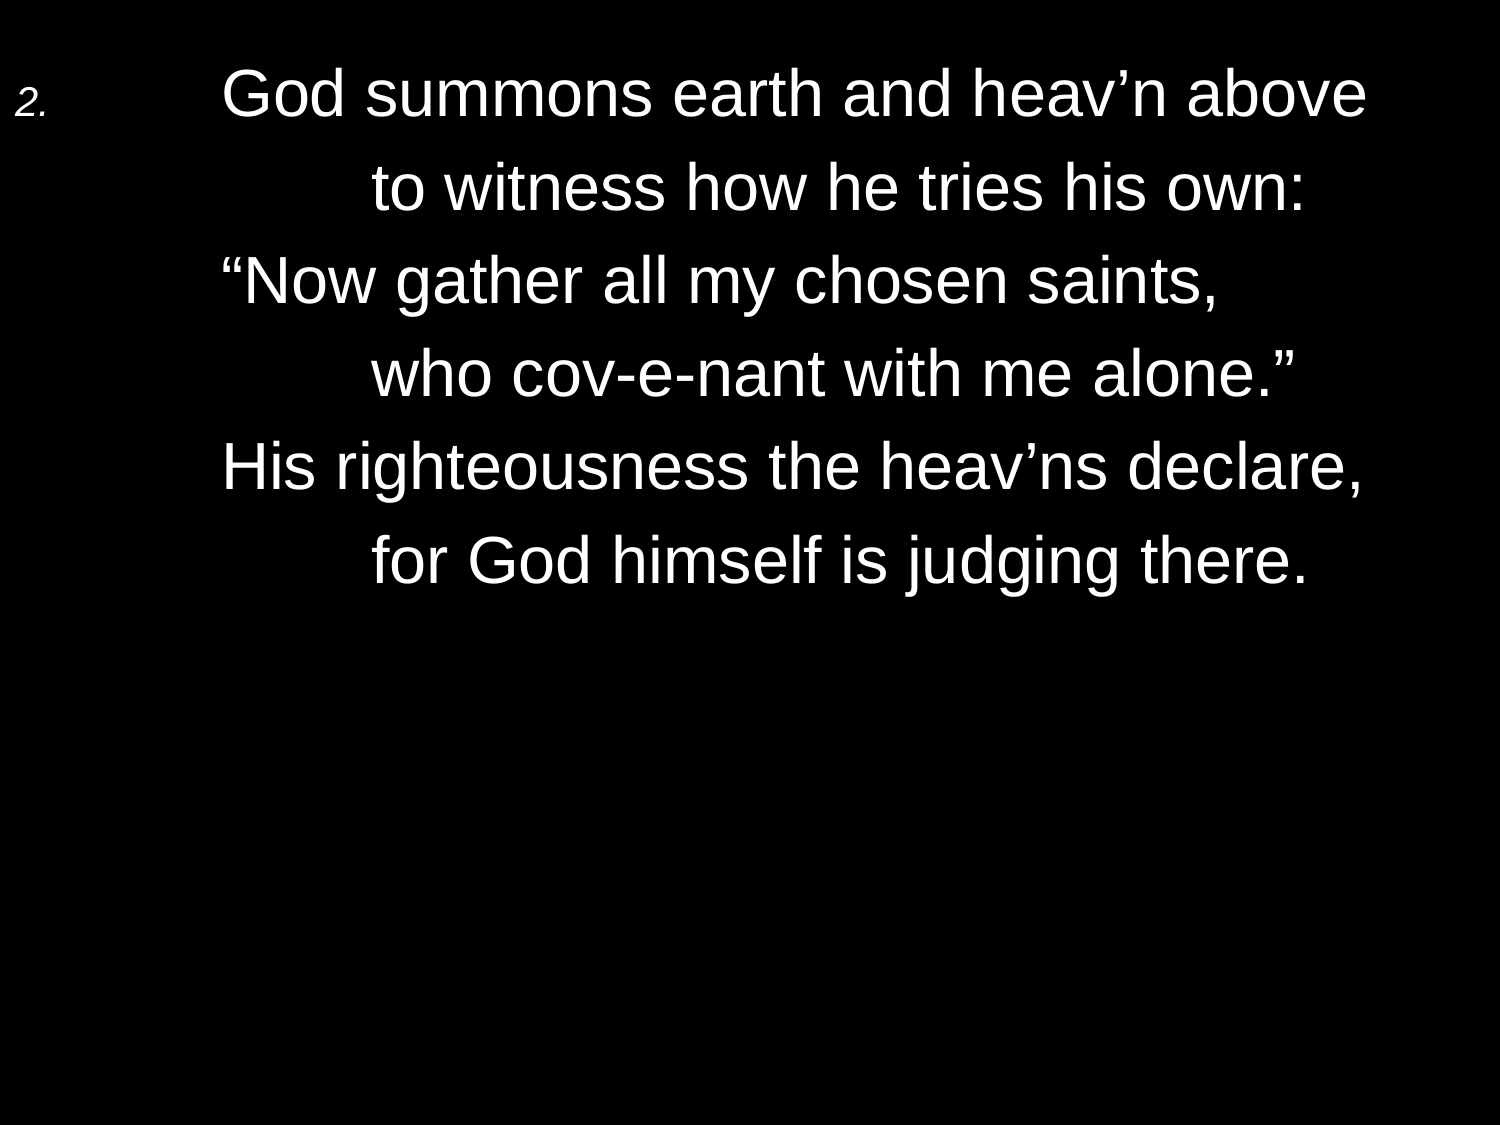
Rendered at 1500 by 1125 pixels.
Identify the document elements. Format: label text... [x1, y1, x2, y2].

list 2. God summons earth and heav’n above to witness how he tries his own: “Now gather all my chosen saints, who cov-e-nant with me alone.” His righteousness the heav’ns declare, for God himself is judging there. [0, 42, 1500, 1047]
